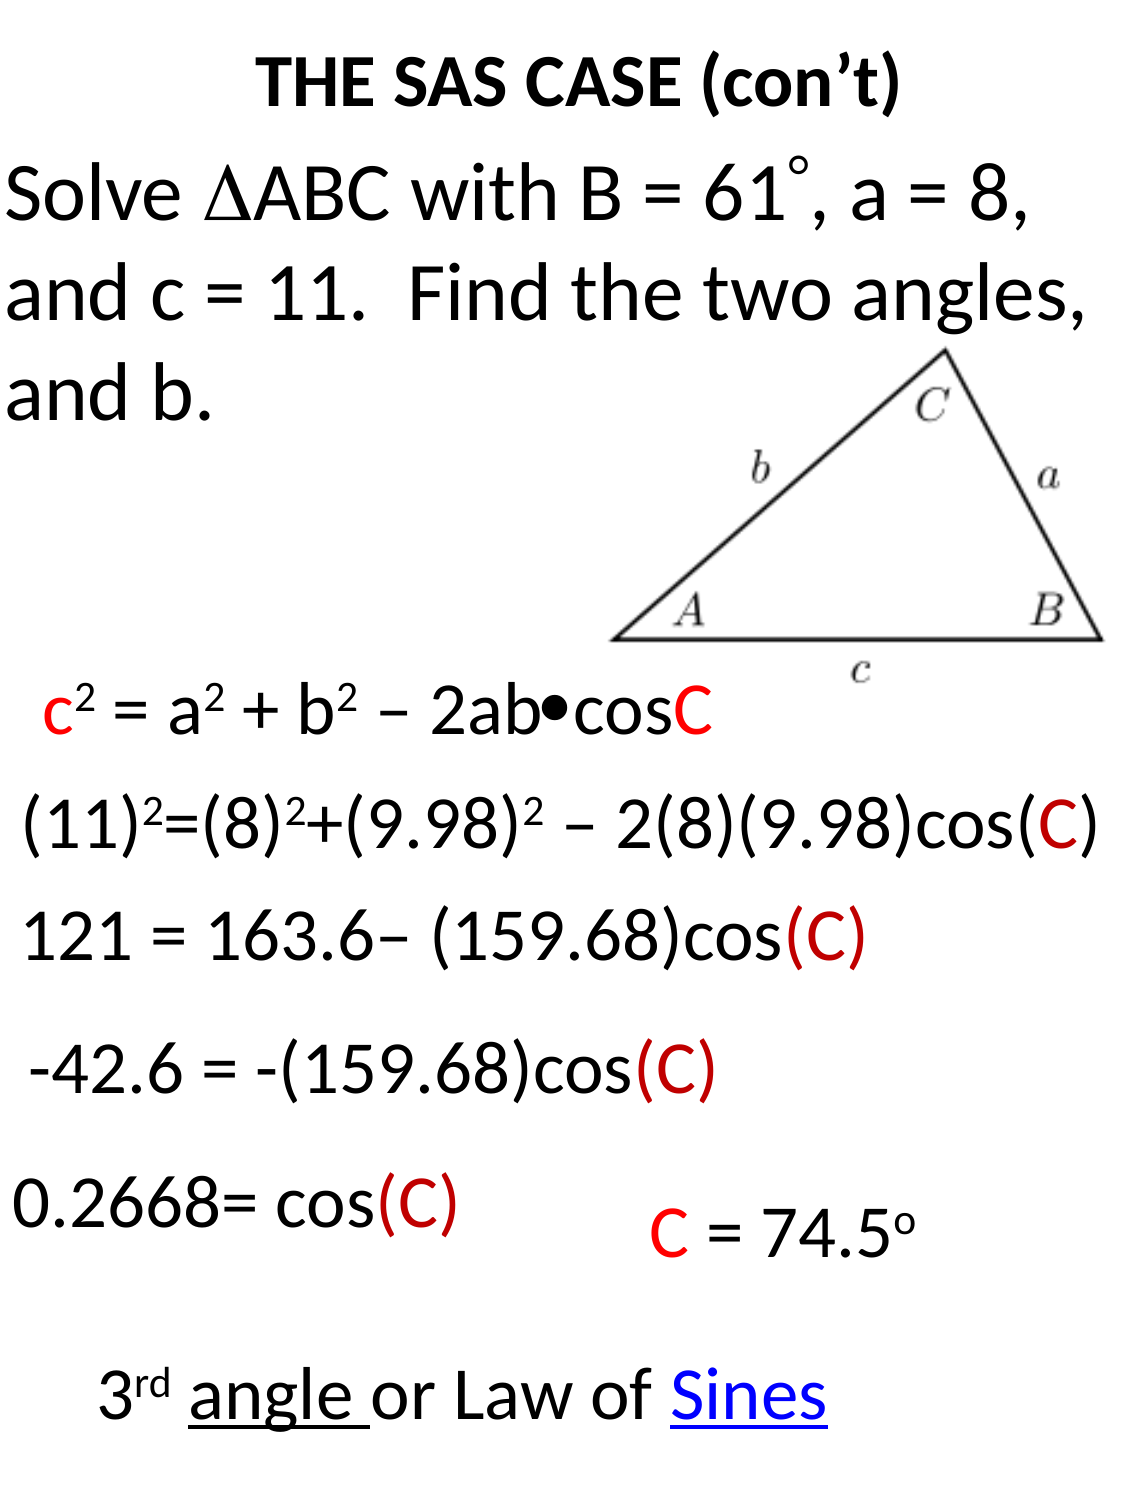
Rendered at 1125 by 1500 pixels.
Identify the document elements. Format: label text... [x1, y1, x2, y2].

text_box THE SAS CASE (con’t) [240, 23, 919, 129]
text_box c2 = a2 + b2 – 2abcosC [27, 651, 746, 757]
text_box Solve ABC with B = 61, a = 8, and c = 11. Find the two angles, and b. [0, 129, 1119, 445]
text_box 0.2668= cos(C) [0, 1145, 477, 1251]
text_box 121 = 163.6– (159.68)cos(C) [4, 878, 885, 984]
text_box -42.6 = -(159.68)cos(C) [13, 1010, 734, 1116]
text_box (11)2=(8)2+(9.98)2 – 2(8)(9.98)cos(C) [5, 765, 1116, 871]
picture [597, 323, 1125, 706]
text_box 3rd angle or Law of Sines [81, 1337, 844, 1443]
text_box C = 74.5o [634, 1174, 932, 1280]
